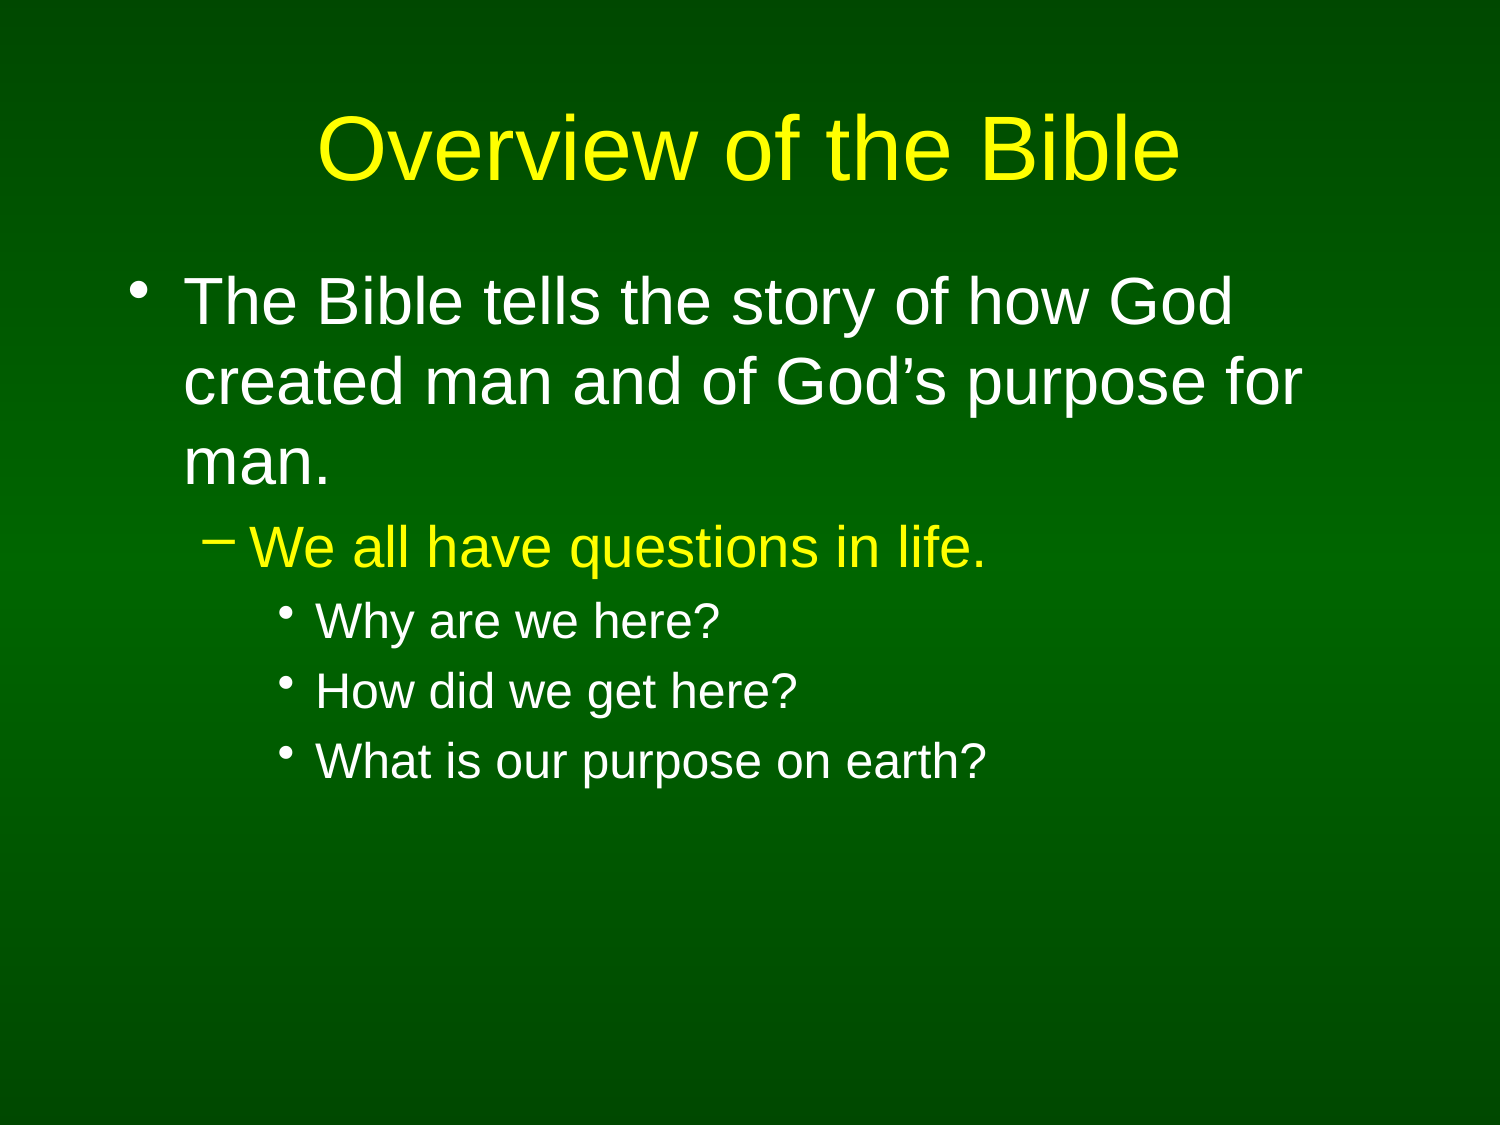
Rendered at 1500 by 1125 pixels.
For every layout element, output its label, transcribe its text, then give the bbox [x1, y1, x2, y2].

title Overview of the Bible [112, 50, 1388, 238]
list The Bible tells the story of how God created man and of God’s purpose for man. We all have questions in life. Why are we here? How did we get here? What is our purpose on earth? [112, 249, 1388, 1063]
